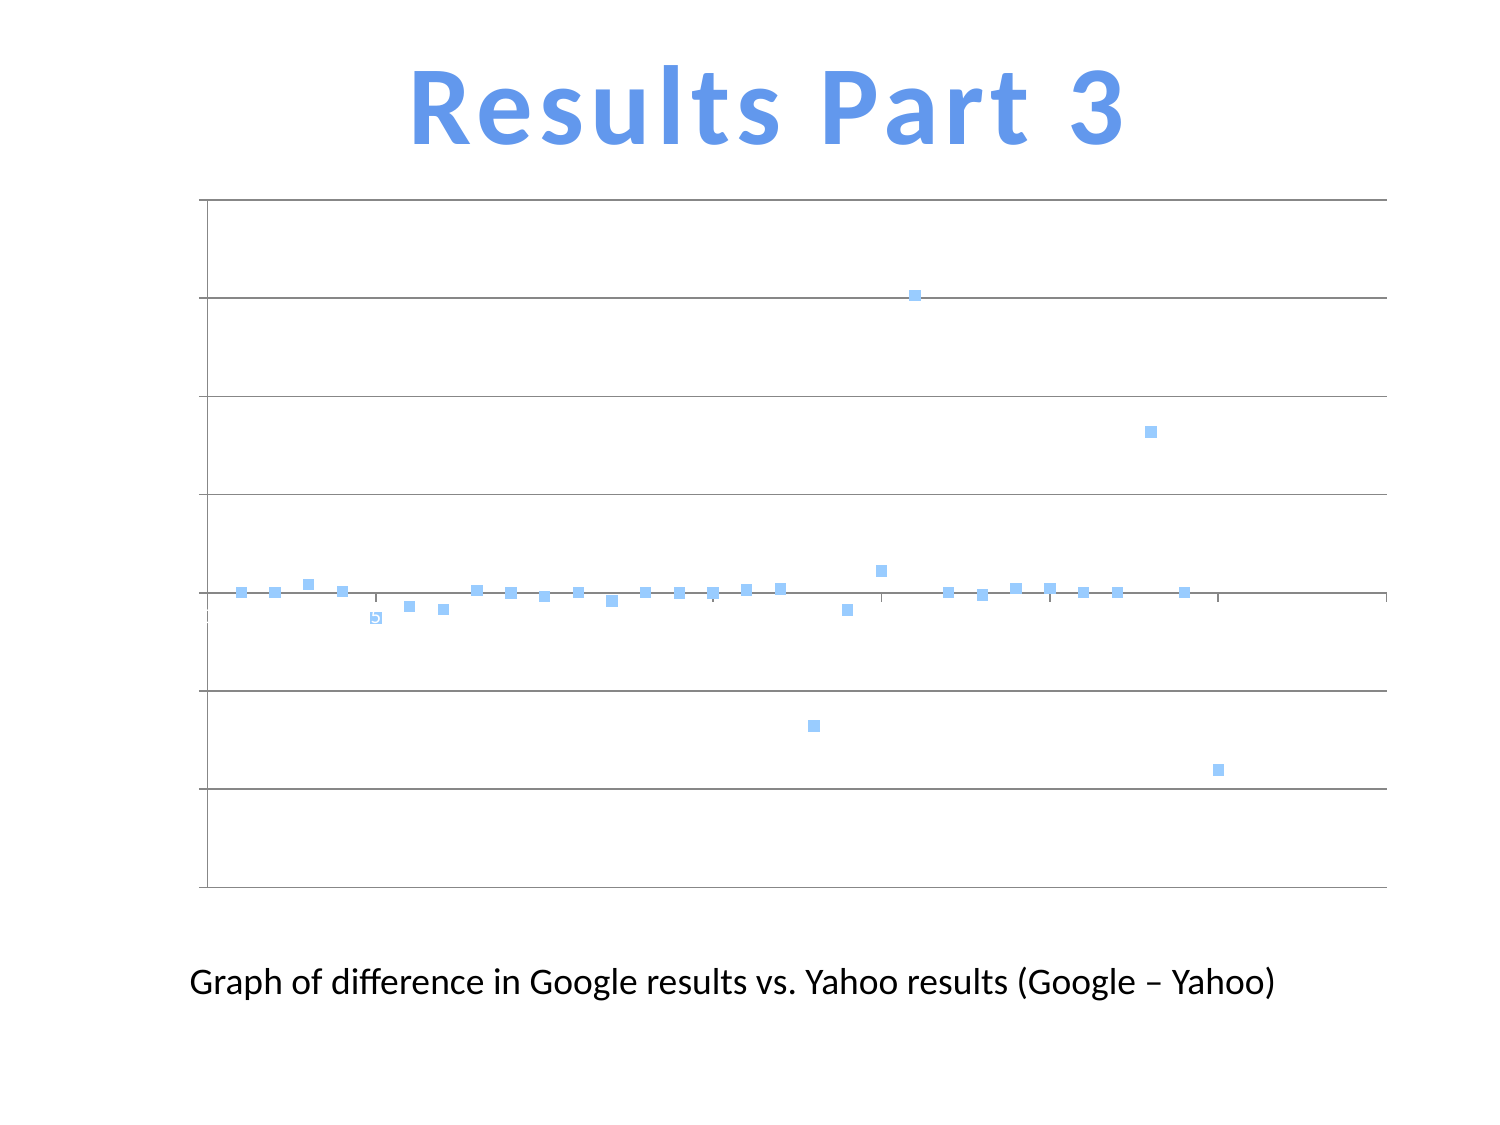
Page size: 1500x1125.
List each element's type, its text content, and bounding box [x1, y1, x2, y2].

text_box Graph of difference in Google results vs. Yahoo results (Google – Yahoo) [174, 949, 1313, 1010]
text_box Results Part 3 [393, 24, 1142, 173]
chart [62, 174, 1426, 913]
